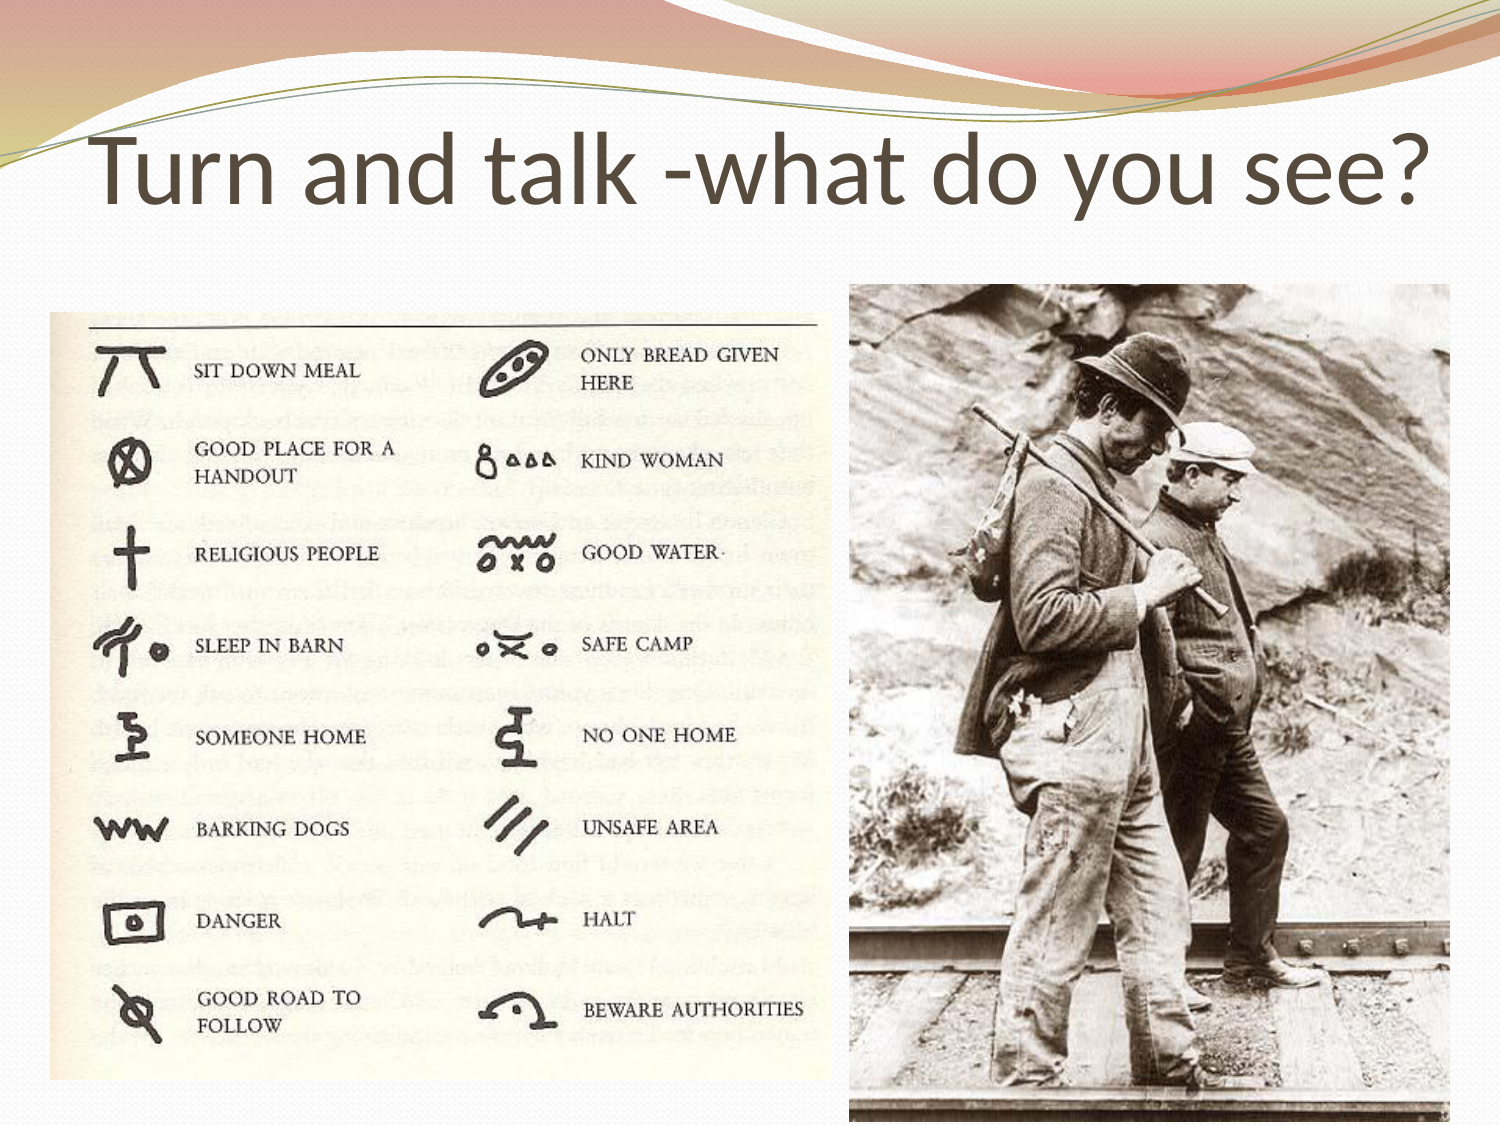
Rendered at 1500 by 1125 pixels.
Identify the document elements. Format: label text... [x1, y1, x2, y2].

title Turn and talk -what do you see? [87, 37, 1438, 225]
picture [49, 312, 832, 1080]
picture [849, 283, 1450, 1122]
